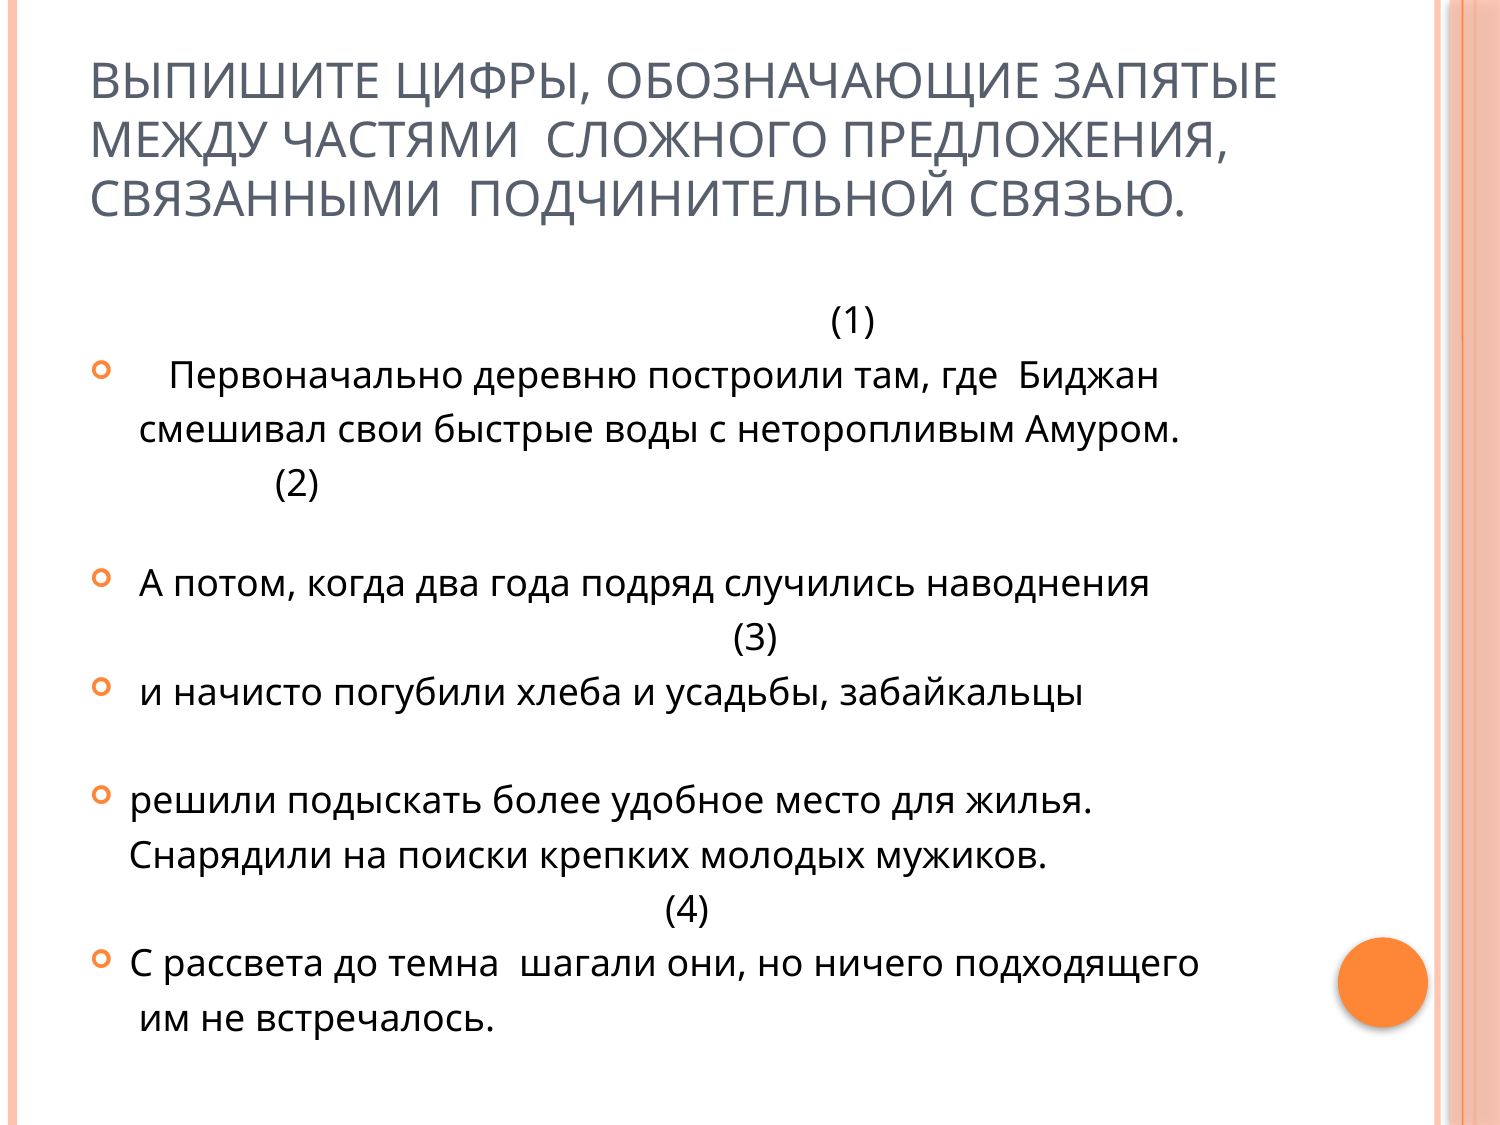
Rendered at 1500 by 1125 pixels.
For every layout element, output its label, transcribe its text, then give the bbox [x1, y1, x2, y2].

list (1) Первоначально деревню построили там, где Биджан смешивал свои быстрые воды с неторопливым Амуром. (2) А потом, когда два года подряд случились наводнения (3) и начисто погубили хлеба и усадьбы, забайкальцы решили подыскать более удобное место для жилья. Снарядили на поиски крепких молодых мужиков. (4) С рассвета до темна шагали они, но ничего подходящего им не встречалось. [75, 234, 1300, 1062]
title Выпишите цифры, обозначающие запятые между частями сложного предложения, связанными подчинительной связью. [75, 0, 1383, 293]
